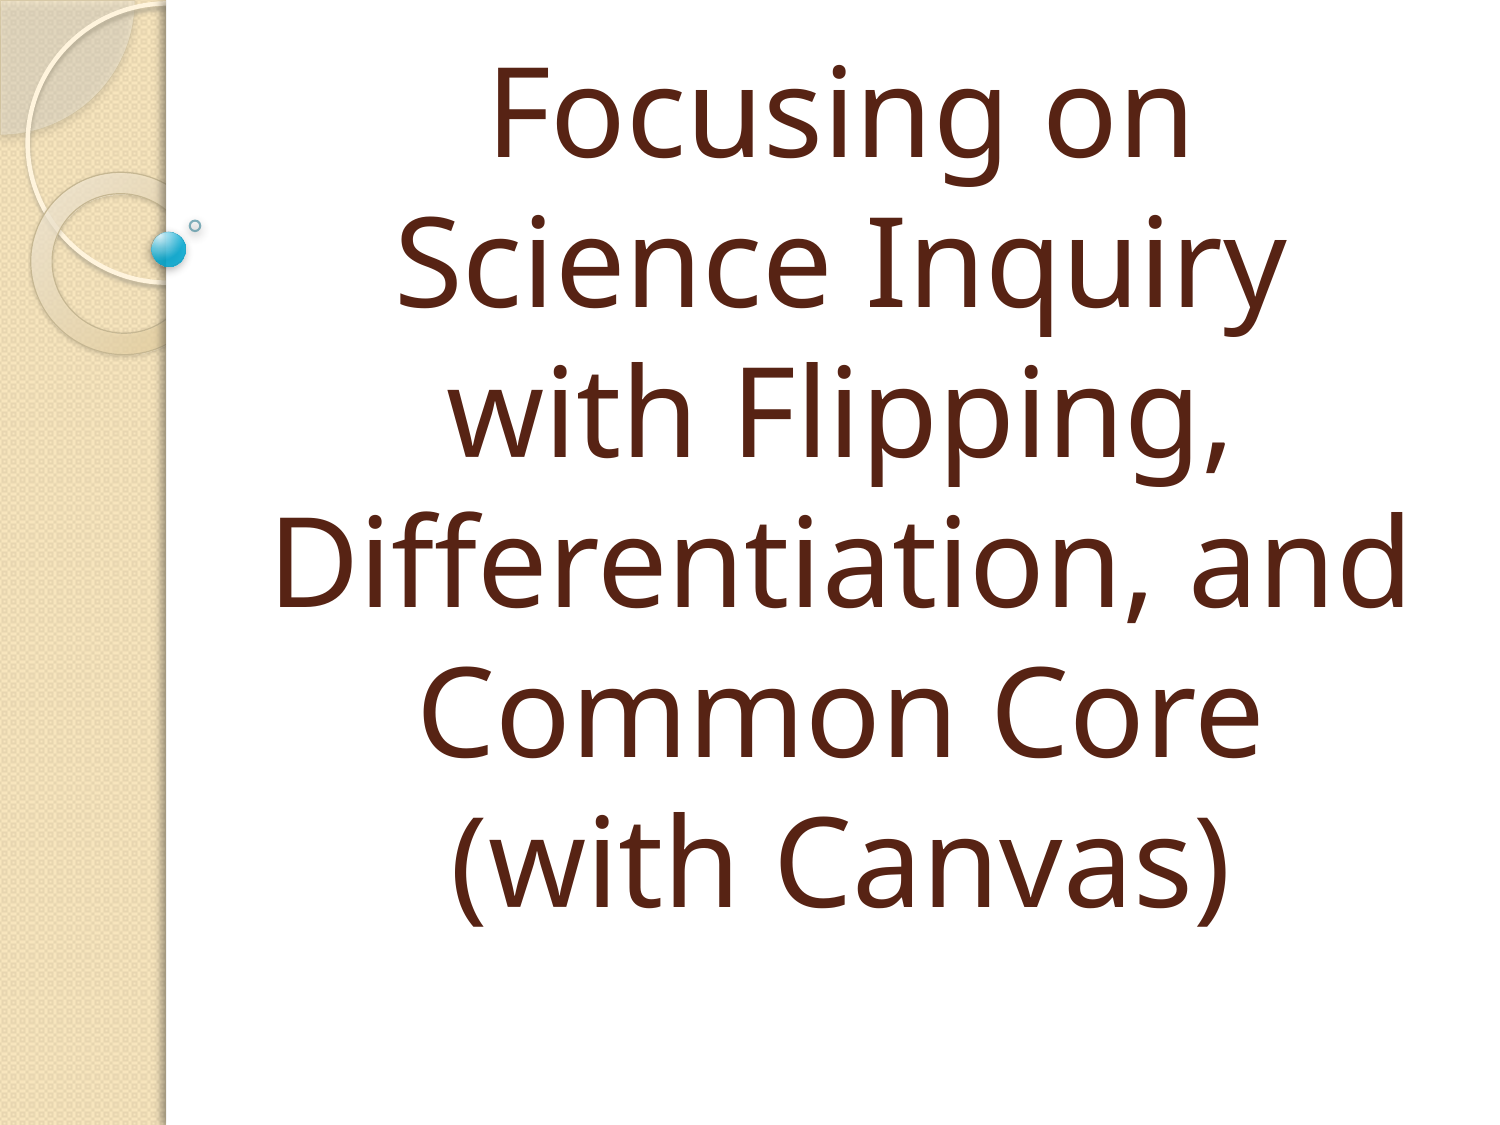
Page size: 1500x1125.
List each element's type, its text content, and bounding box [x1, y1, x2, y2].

title Focusing on Science Inquiry with Flipping, Differentiation, and Common Core (with Canvas) [246, 142, 1436, 941]
